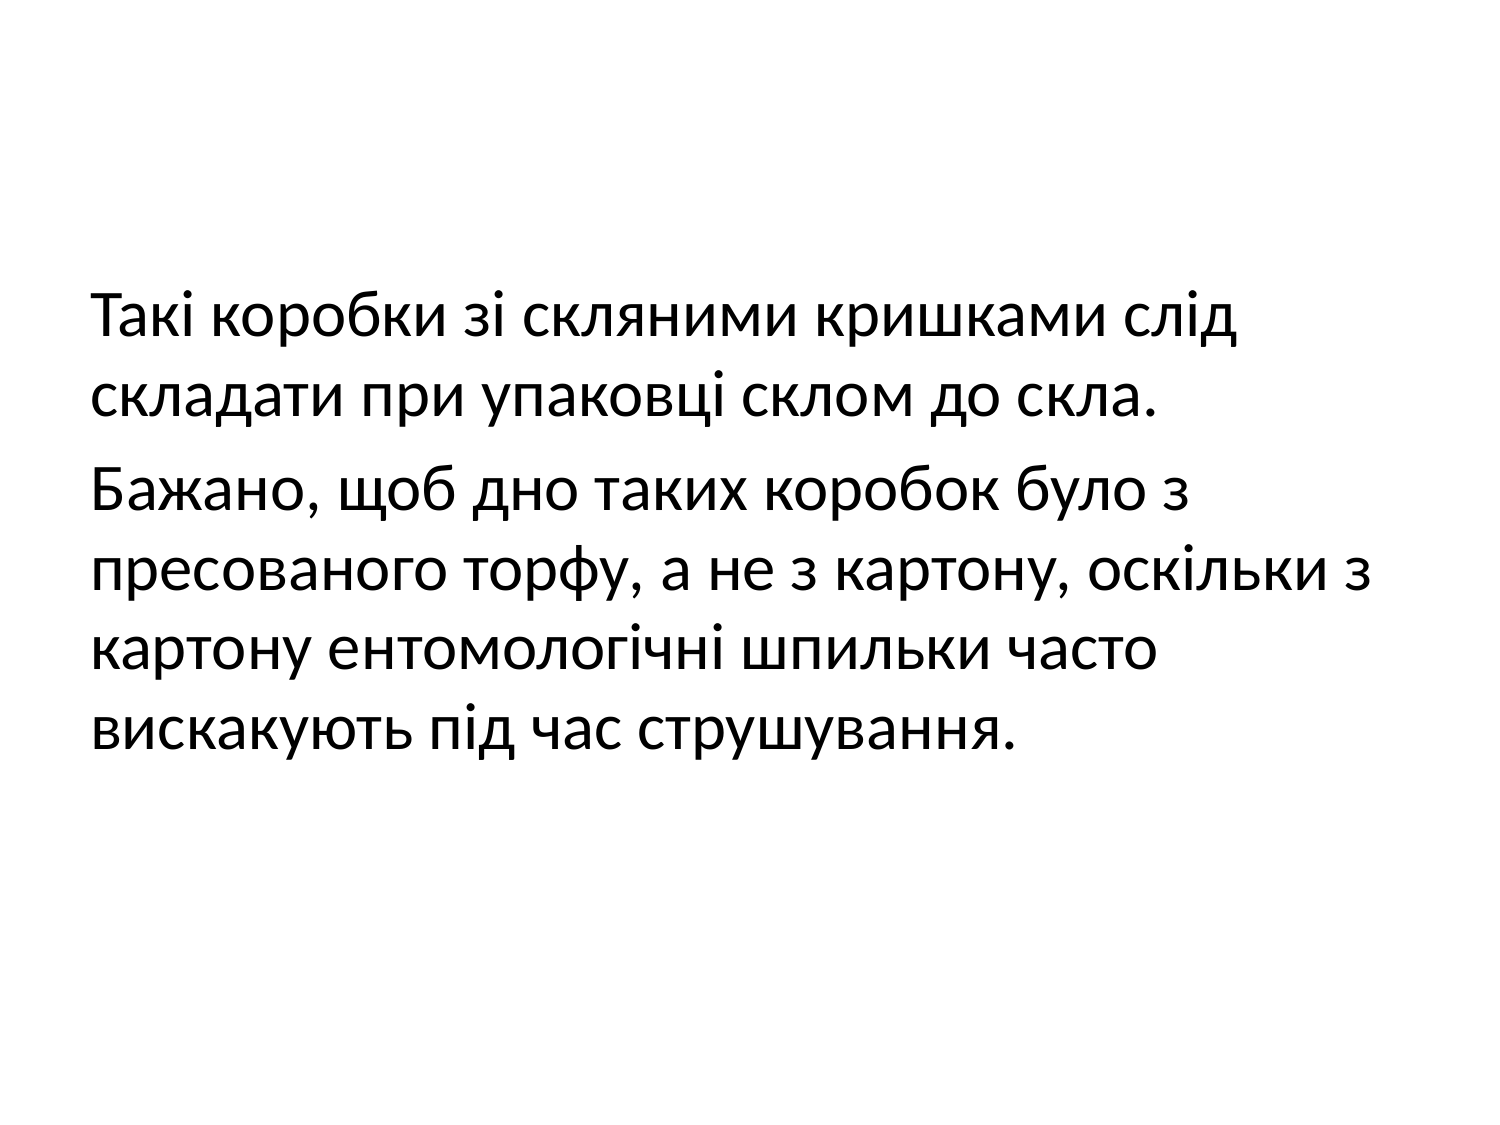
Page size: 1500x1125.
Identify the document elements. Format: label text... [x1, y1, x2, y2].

list Такі коробки зі скляними кришками слід складати при упаковці склом до скла. Бажано, щоб дно таких коробок було з пресованого торфу, а не з картону, оскільки з картону ентомологічні шпильки часто вискакують під час струшування. [75, 262, 1425, 1005]
